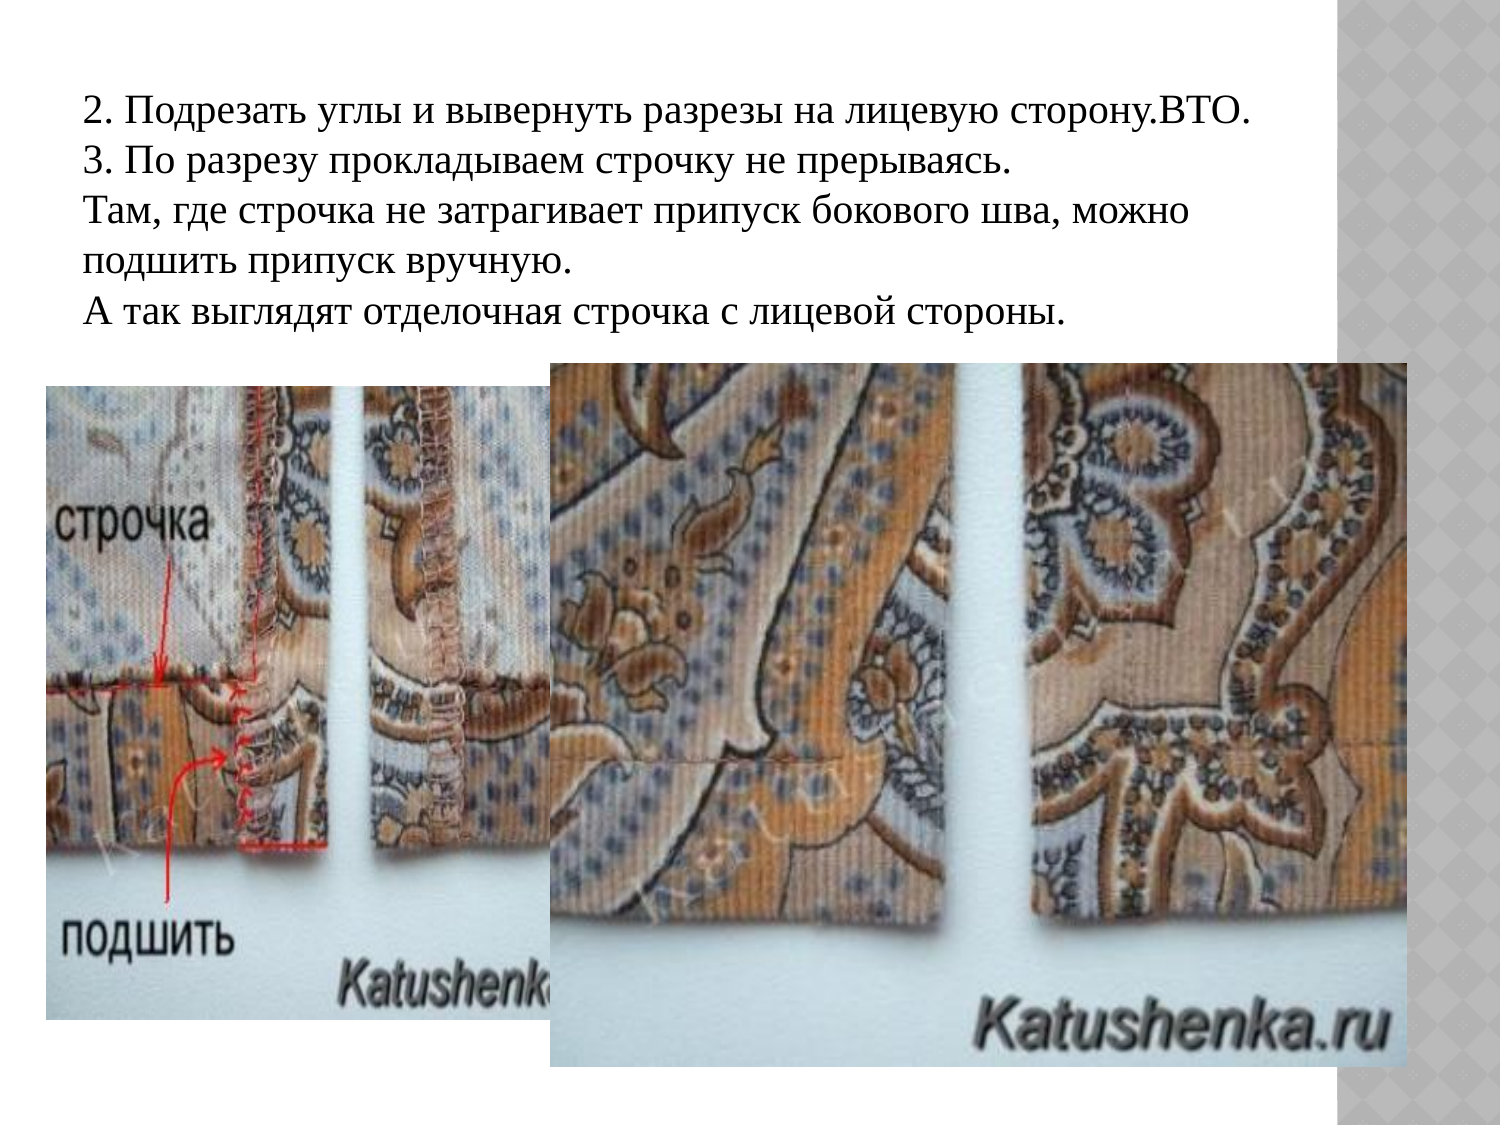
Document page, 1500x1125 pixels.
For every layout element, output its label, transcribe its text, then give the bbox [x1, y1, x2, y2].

list 2. Подрезать углы и вывернуть разрезы на лицевую сторону.ВТО. 3. По разрезу прокладываем строчку не прерываясь. Там, где строчка не затрагивает припуск бокового шва, можно подшить припуск вручную. А так выглядят отделочная строчка с лицевой стороны. [75, 82, 1325, 345]
picture [550, 362, 1407, 1067]
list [46, 386, 544, 1020]
